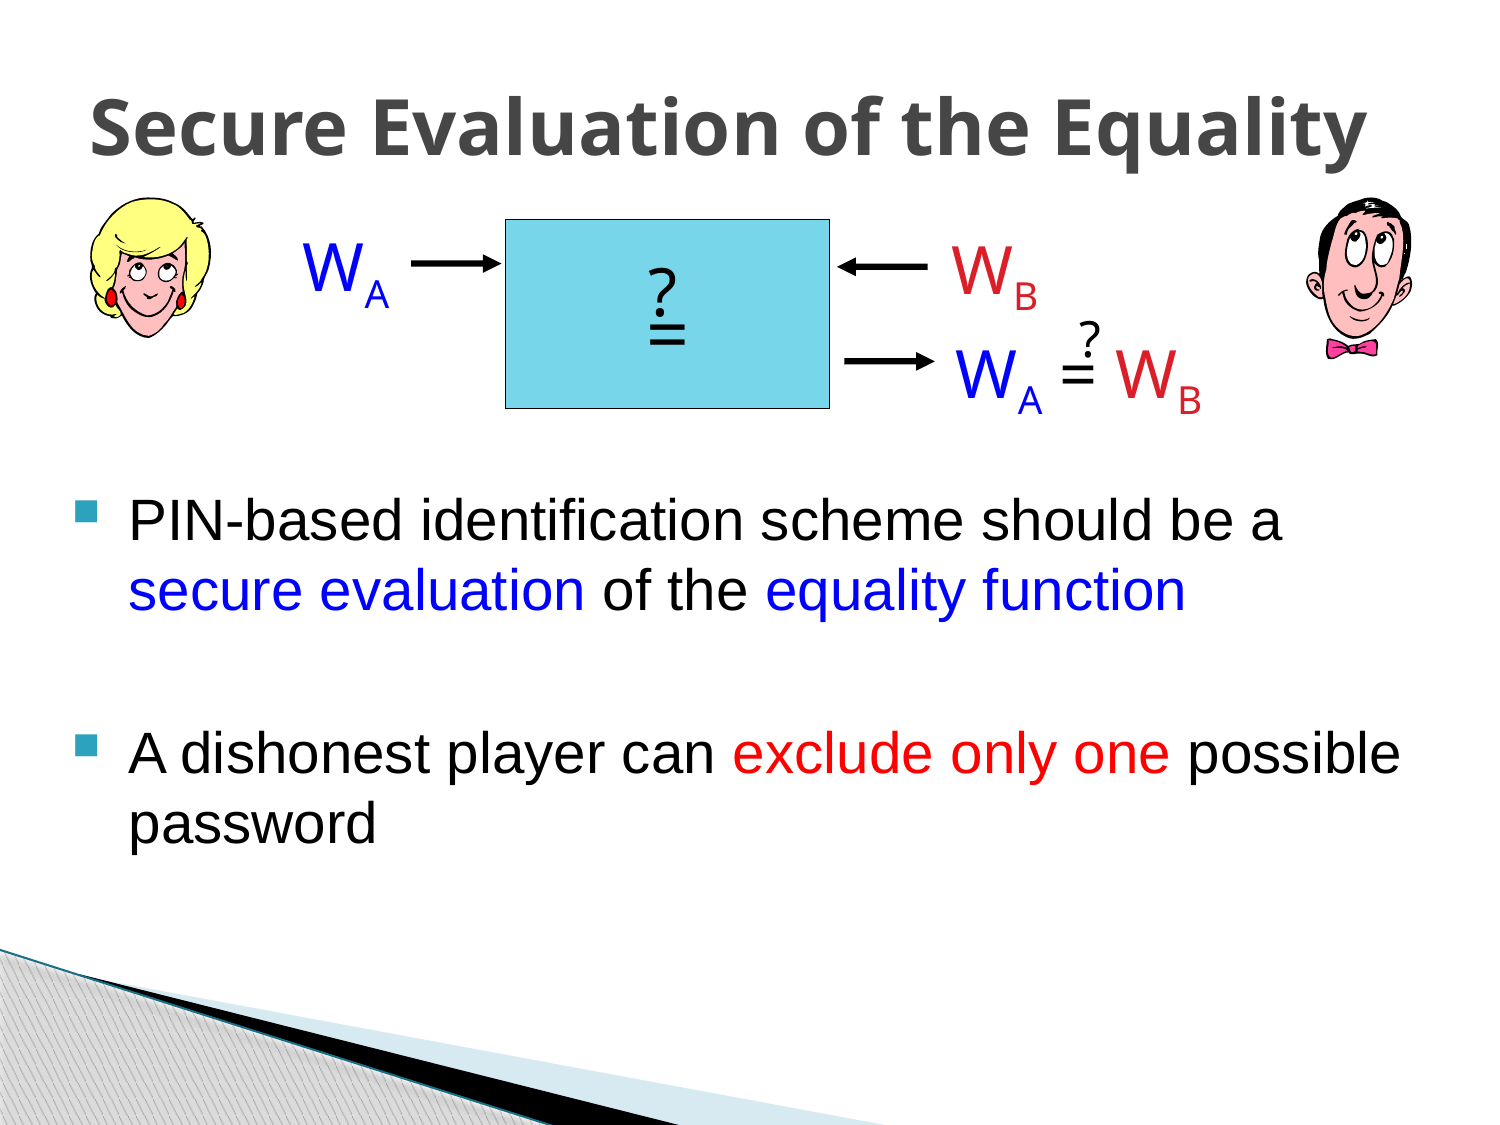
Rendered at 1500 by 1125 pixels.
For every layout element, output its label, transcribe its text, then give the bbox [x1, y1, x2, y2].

picture [1304, 196, 1415, 362]
text_box [844, 355, 935, 368]
text_box = [505, 219, 830, 409]
text_box WB [936, 220, 1055, 298]
text_box WA = WB [941, 324, 1263, 402]
text_box [836, 260, 928, 274]
text_box ? [1064, 299, 1138, 378]
text_box [411, 257, 502, 270]
text_box WA [287, 217, 407, 296]
text_box PIN-based identification scheme should be a secure evaluation of the equality function A dishonest player can exclude only one possible password [57, 474, 1428, 929]
picture [88, 196, 214, 339]
text_box ? [633, 241, 707, 320]
title Secure Evaluation of the Equality [75, 30, 1425, 218]
